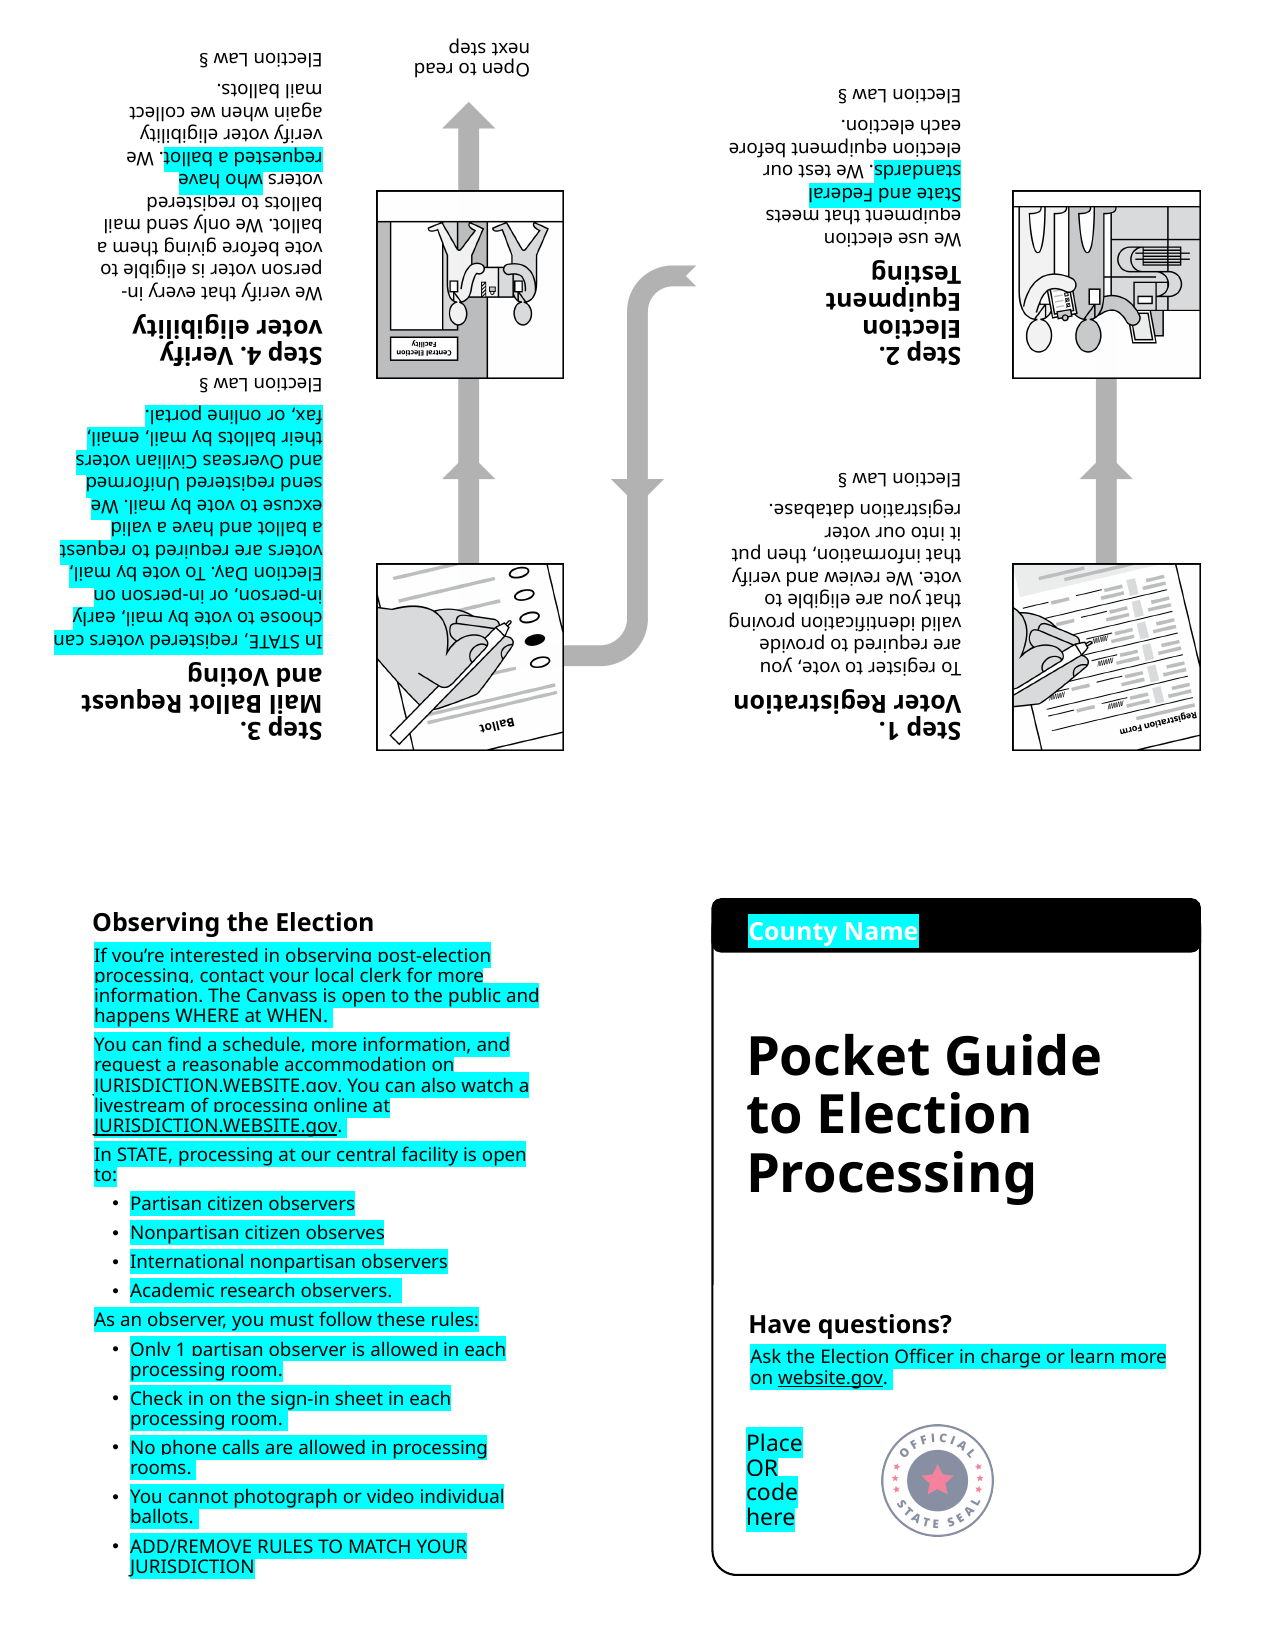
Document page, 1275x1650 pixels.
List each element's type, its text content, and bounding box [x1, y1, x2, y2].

list Pocket Guide to Election Processing [731, 966, 1182, 1267]
list Observing the Election If you’re interested in observing post-election processing, contact your local clerk for more information. The Canvass is open to the public and happens WHERE at WHEN. You can find a schedule, more information, and request a reasonable accommodation on JURISDICTION.WEBSITE.gov. You can also watch a livestream of processing online at JURISDICTION.WEBSITE.gov. In STATE, processing at our central facility is open to: Partisan citizen observers Nonpartisan citizen observes International nonpartisan observers Academic research observers. As an observer, you must follow these rules: Only 1 partisan observer is allowed in each processing room. Check in on the sign-in sheet in each processing room. No phone calls are allowed in processing rooms. You cannot photograph or video individual ballots. ADD/REMOVE RULES TO MATCH YOUR JURISDICTION [77, 902, 563, 1575]
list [376, 563, 564, 751]
list Have questions? Ask the Election Officer in charge or learn more on website.gov. [733, 1304, 1182, 1421]
list Place QR code here [731, 1424, 844, 1537]
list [1012, 190, 1200, 379]
list County Name [733, 911, 1182, 952]
list Step 3. Mail Ballot Request and Voting In STATE, registered voters can choose to vote by mail, early in-person, or in-person on Election Day. To vote by mail, voters are required to request a ballot and have a valid excuse to vote by mail. We send registered Uniformed and Overseas Civilian voters their ballots by mail, email, fax, or online portal. Election Law § [37, 411, 338, 751]
list Step 1. Voter Registration To register to vote, you are required to provide valid identification proving that you are eligible to vote. We review and verify that information, then put it into our voter registration database. Election Law § [713, 411, 977, 751]
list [881, 1424, 994, 1537]
list Step 4. Verify voter eligibility We verify that every in-person voter is eligible to vote before giving them a ballot. We only send mail ballots to registered voters who have requested a ballot. We verify voter eligibility again when we collect mail ballots. Election Law § [75, 36, 338, 376]
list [1012, 563, 1200, 751]
text_box Open to read next step [395, 23, 545, 88]
list Step 2. Election Equipment Testing We use election equipment that meets State and Federal standards. We test our election equipment before each election. Election Law § [713, 36, 977, 376]
picture [0, 0, 1275, 1650]
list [376, 190, 564, 379]
